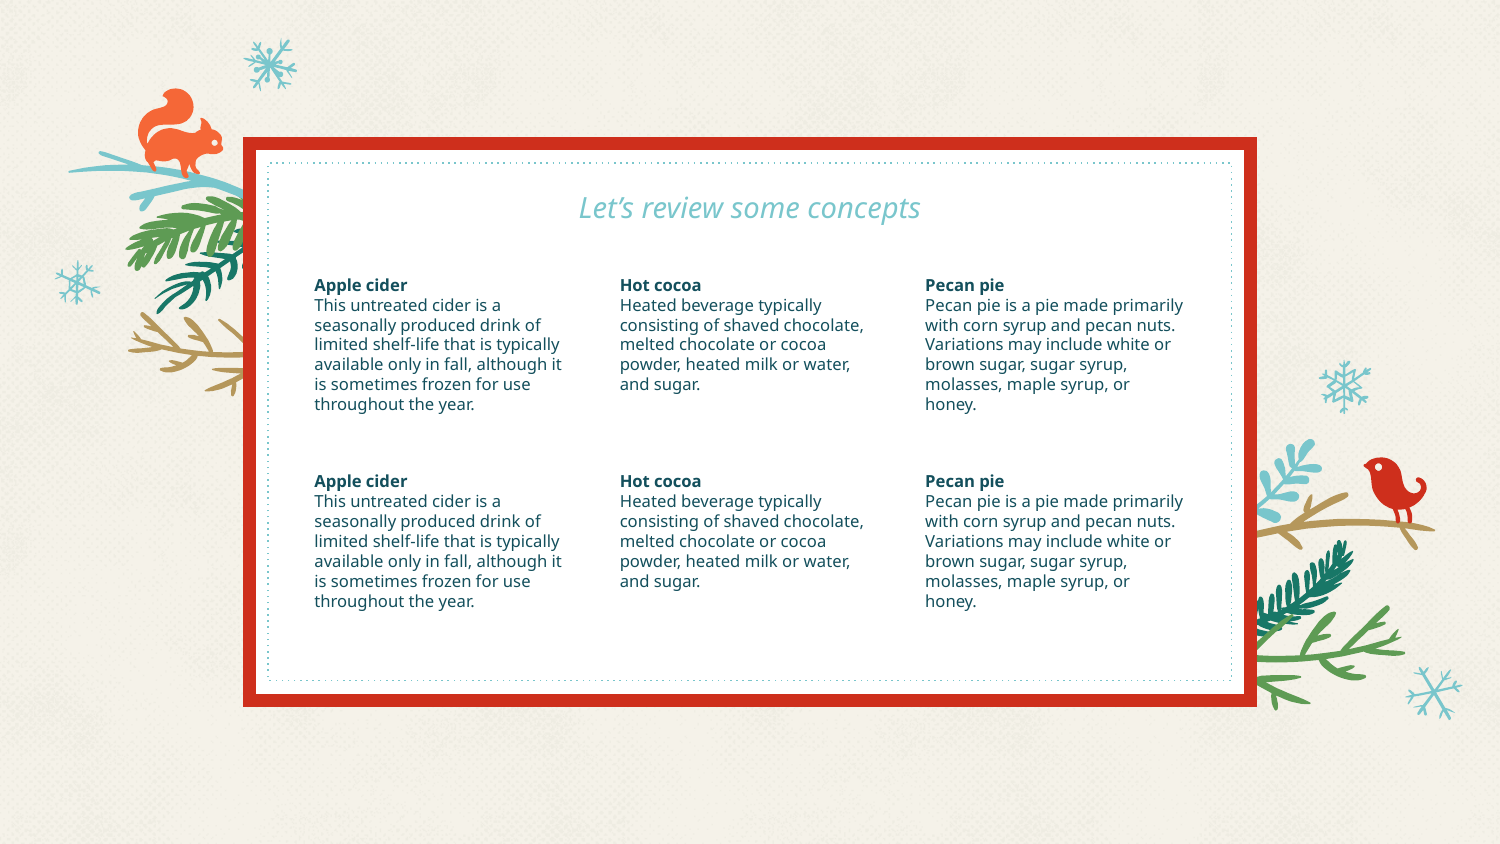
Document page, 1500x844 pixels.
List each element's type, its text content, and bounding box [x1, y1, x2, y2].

list Hot cocoa Heated beverage typically consisting of shaved chocolate, melted chocolate or cocoa powder, heated milk or water, and sugar. [604, 456, 896, 671]
list Pecan pie Pecan pie is a pie made primarily with corn syrup and pecan nuts. Variations may include white or brown sugar, sugar syrup, molasses, maple syrup, or honey. [910, 259, 1201, 456]
list Apple cider This untreated cider is a seasonally produced drink of limited shelf-life that is typically available only in fall, although it is sometimes frozen for use throughout the year. [299, 259, 590, 456]
list Pecan pie Pecan pie is a pie made primarily with corn syrup and pecan nuts. Variations may include white or brown sugar, sugar syrup, molasses, maple syrup, or honey. [910, 456, 1201, 671]
title Let’s review some concepts [304, 174, 1196, 249]
list Hot cocoa Heated beverage typically consisting of shaved chocolate, melted chocolate or cocoa powder, heated milk or water, and sugar. [604, 259, 896, 456]
picture [0, 0, 1500, 844]
list Apple cider This untreated cider is a seasonally produced drink of limited shelf-life that is typically available only in fall, although it is sometimes frozen for use throughout the year. [299, 456, 590, 671]
